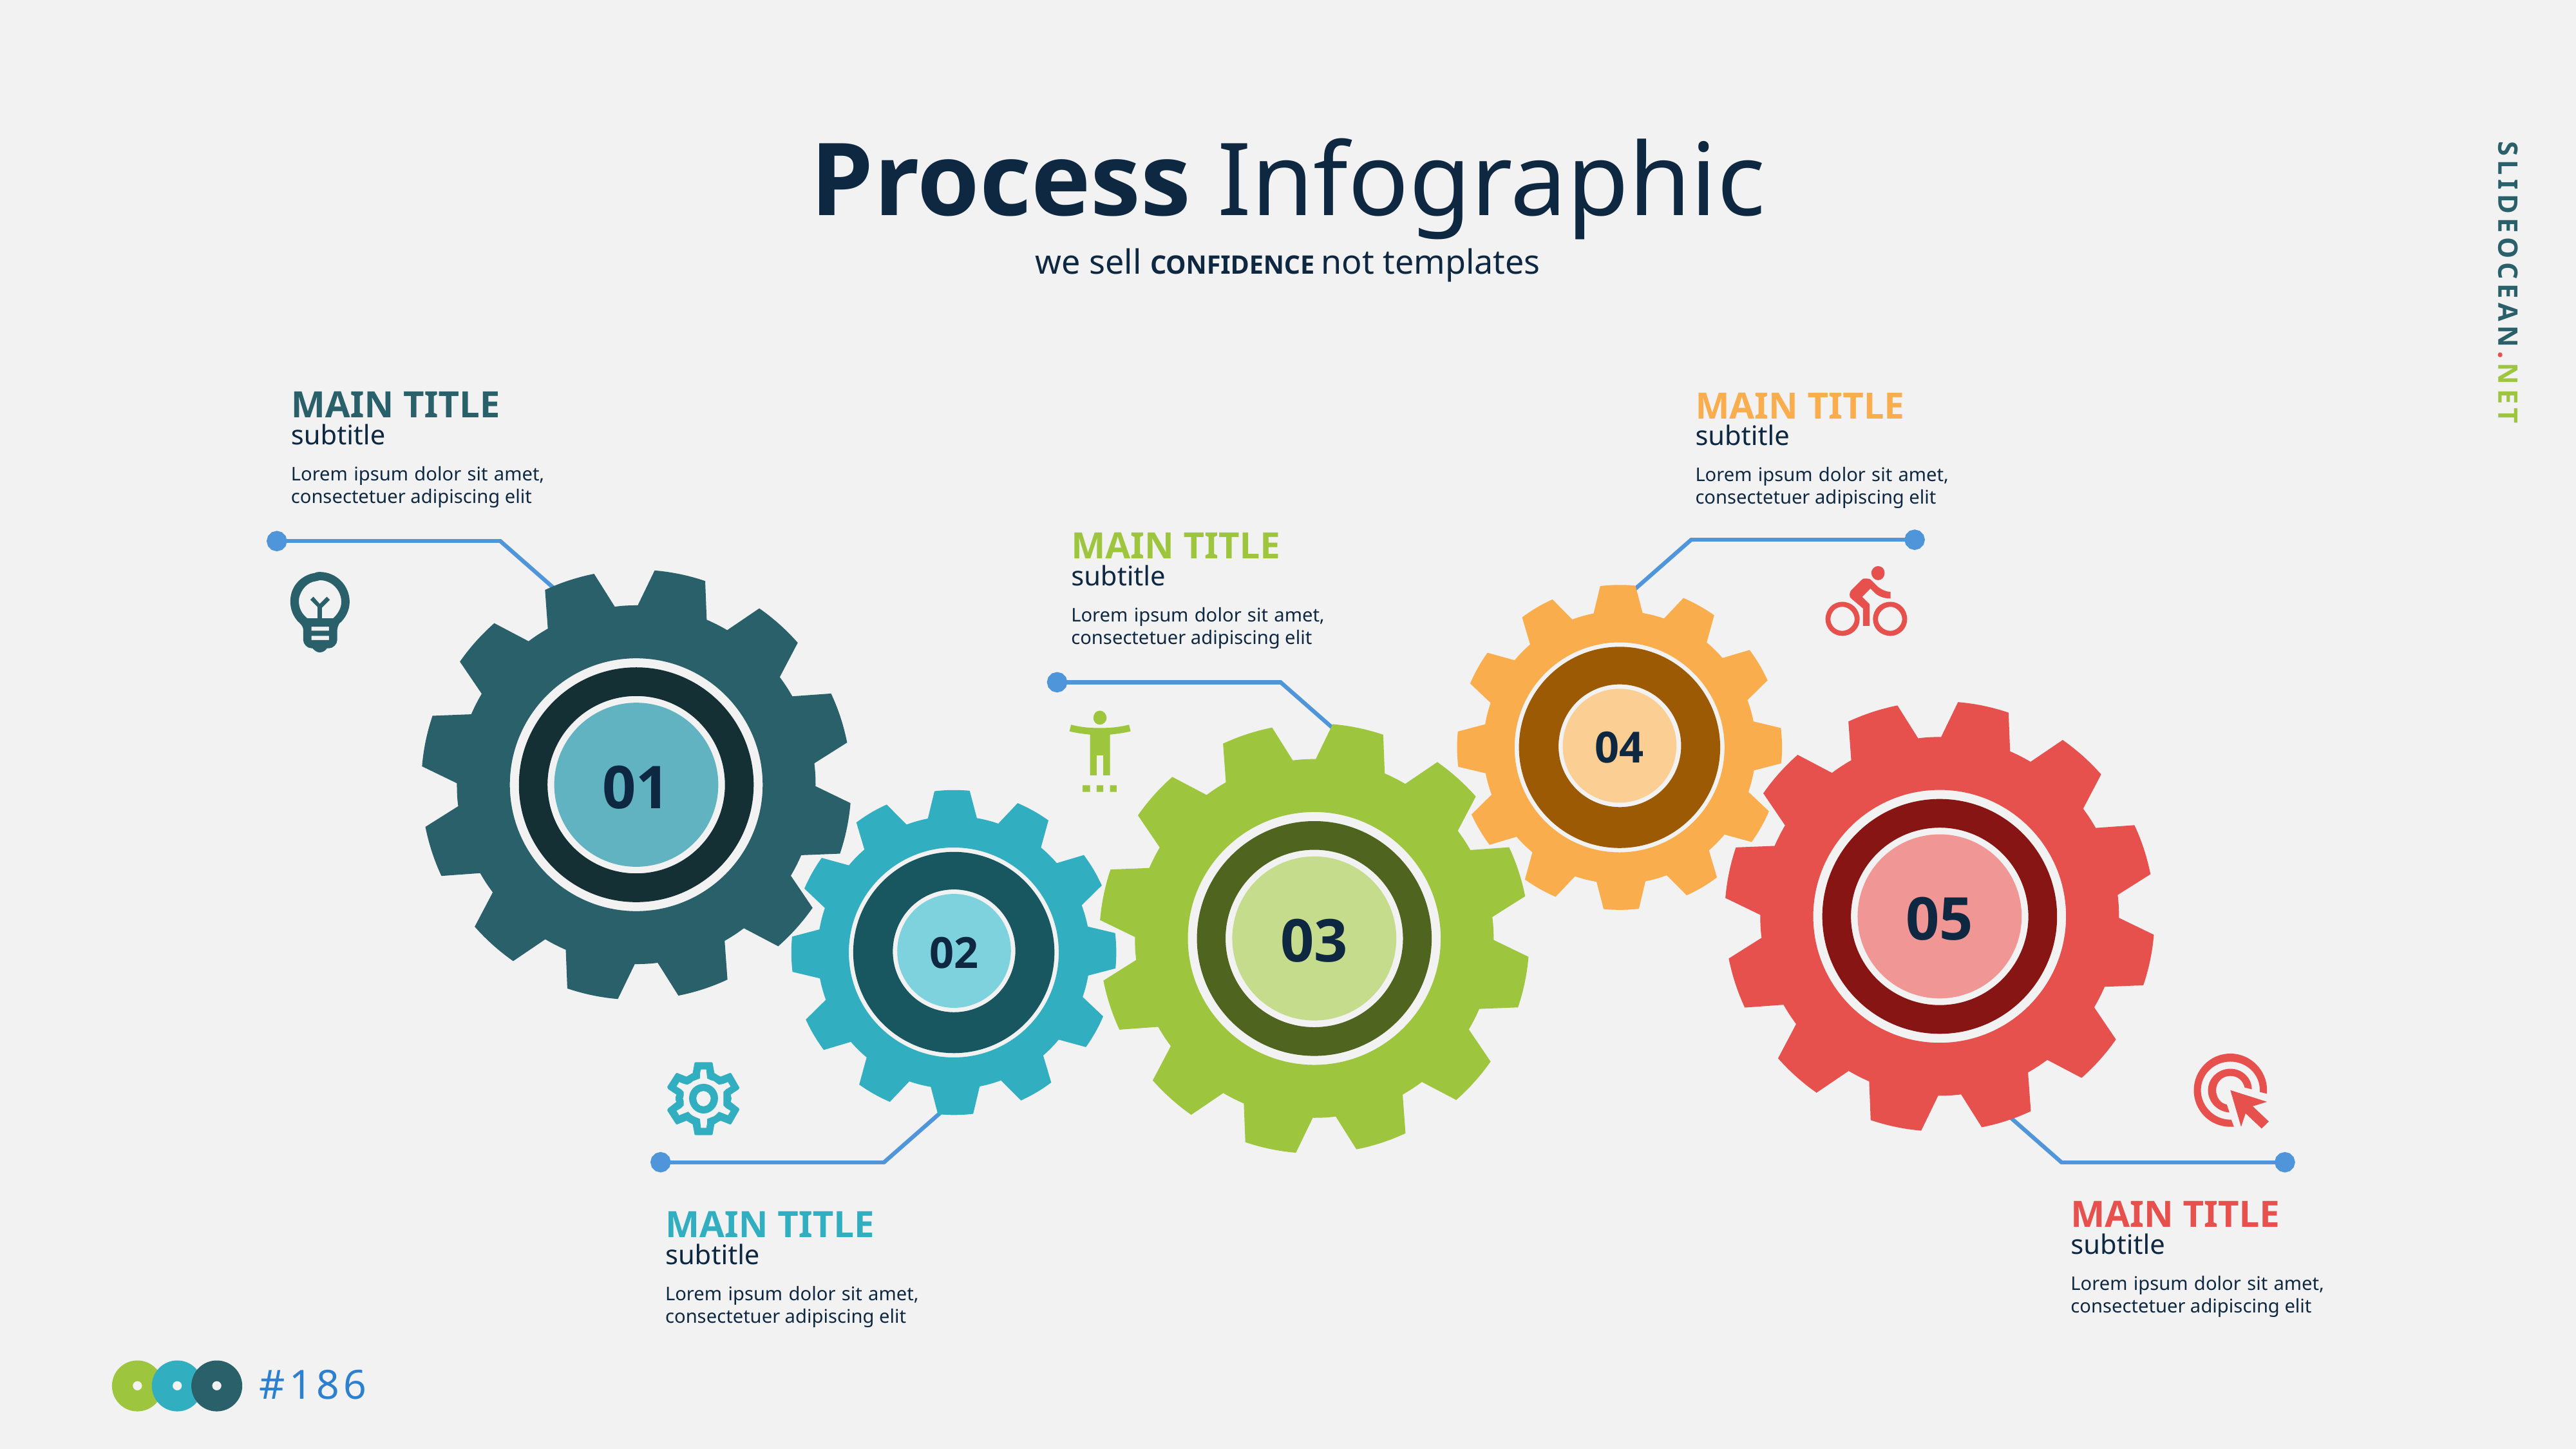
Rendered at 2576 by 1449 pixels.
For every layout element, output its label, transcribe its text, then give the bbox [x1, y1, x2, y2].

text_box we sell CONFIDENCE not templates [1026, 241, 1550, 285]
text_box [281, 376, 555, 513]
text_box [1857, 604, 1870, 626]
text_box [1873, 604, 1908, 636]
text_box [272, 536, 573, 605]
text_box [791, 790, 1099, 1115]
text_box #186 [259, 1359, 411, 1408]
text_box Process Infographic [800, 110, 1775, 241]
text_box [667, 1062, 740, 1098]
text_box [1083, 785, 1090, 790]
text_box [2061, 1185, 2334, 1322]
text_box [1825, 604, 1860, 636]
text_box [421, 570, 851, 999]
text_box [288, 571, 350, 653]
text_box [1725, 701, 2155, 1132]
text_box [1685, 377, 1959, 514]
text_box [1989, 1098, 2290, 1168]
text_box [1061, 517, 1335, 654]
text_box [1099, 723, 1529, 1153]
text_box [1090, 746, 1099, 775]
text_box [1619, 535, 1920, 604]
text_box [1052, 677, 1353, 746]
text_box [655, 1195, 929, 1333]
text_box [2193, 1054, 2268, 1098]
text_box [1457, 584, 1783, 911]
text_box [655, 1098, 956, 1168]
